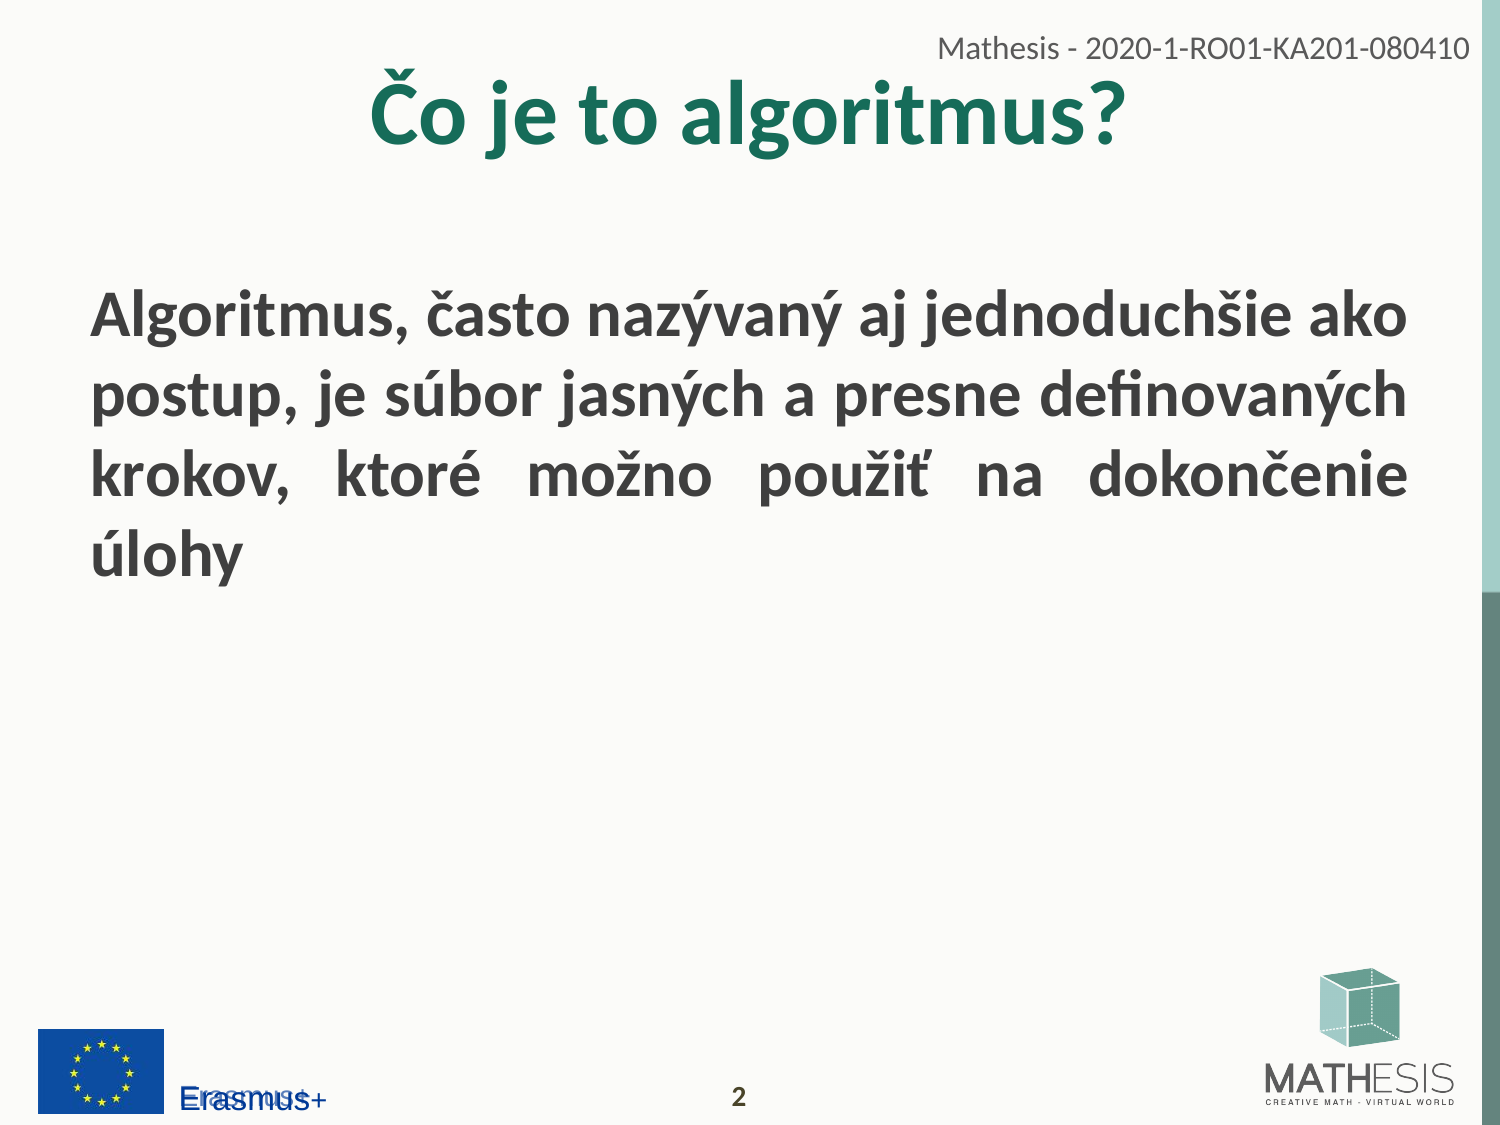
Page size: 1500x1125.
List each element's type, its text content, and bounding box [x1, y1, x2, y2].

list Algoritmus, často nazývaný aj jednoduchšie ako postup, je súbor jasných a presne definovaných krokov, ktoré možno použiť na dokončenie úlohy [75, 262, 1425, 1005]
picture [38, 1029, 164, 1114]
title Čo je to algoritmus? [75, 45, 1425, 233]
